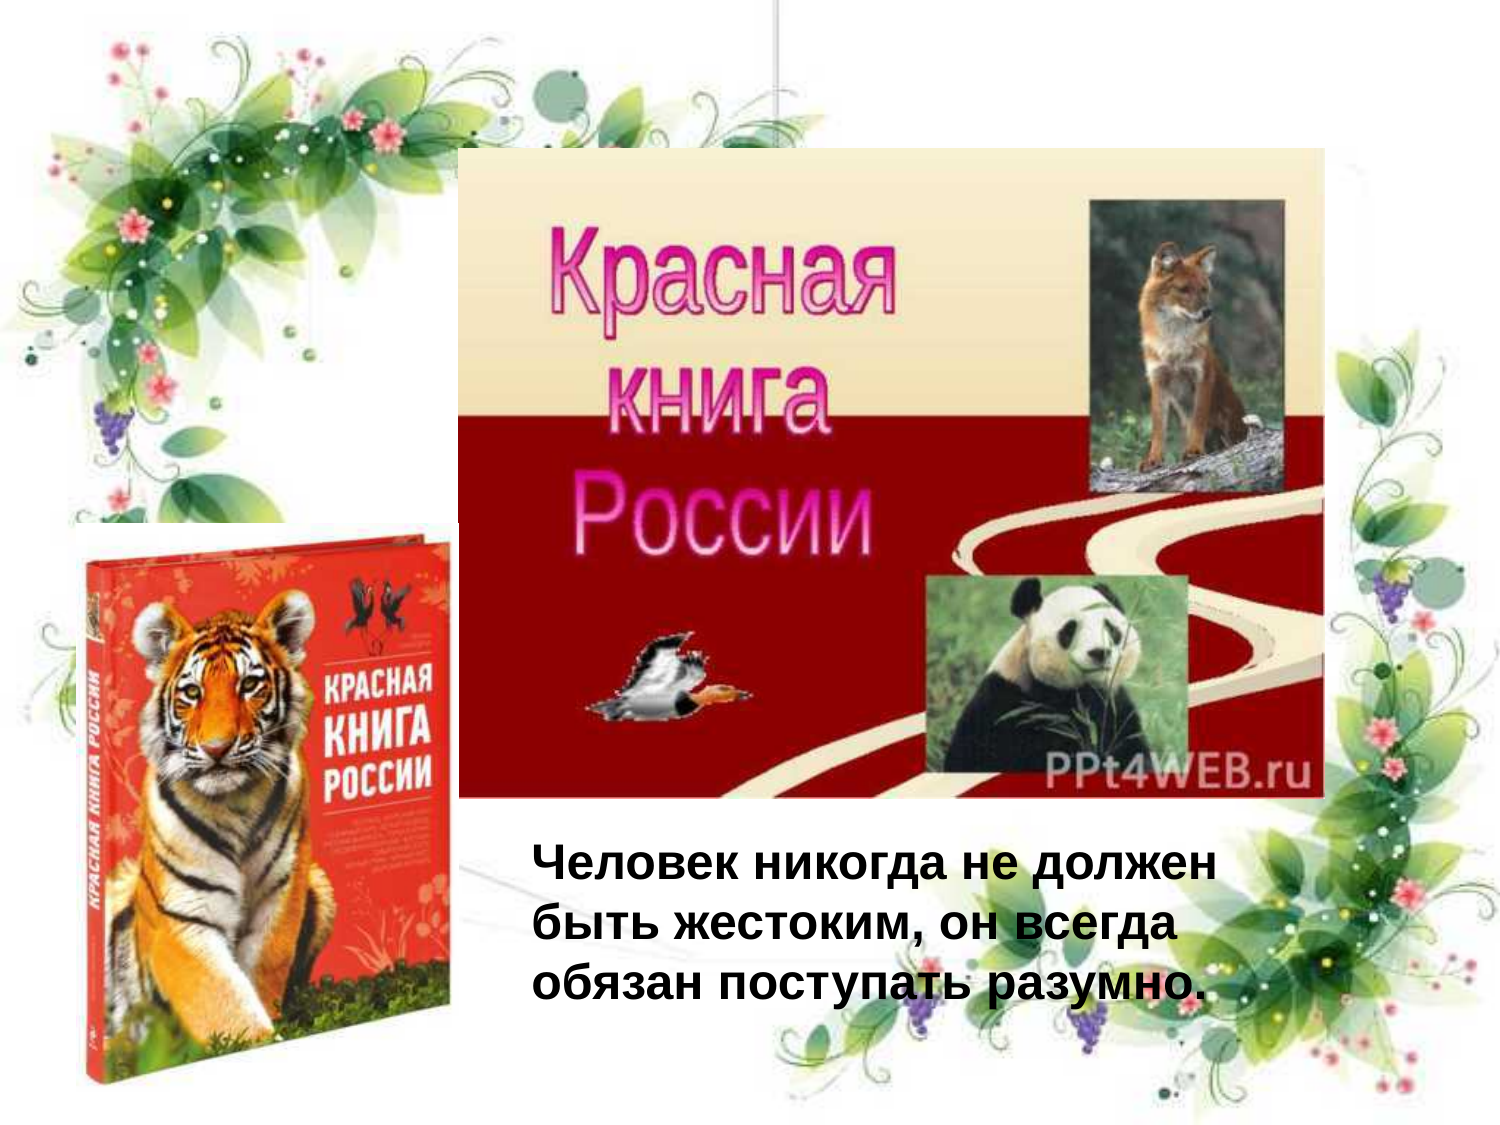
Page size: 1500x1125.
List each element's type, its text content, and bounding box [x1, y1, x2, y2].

picture [0, 0, 1500, 1125]
text_box Человек никогда не должен быть жестоким, он всегда обязан поступать разумно. [516, 822, 1267, 1017]
